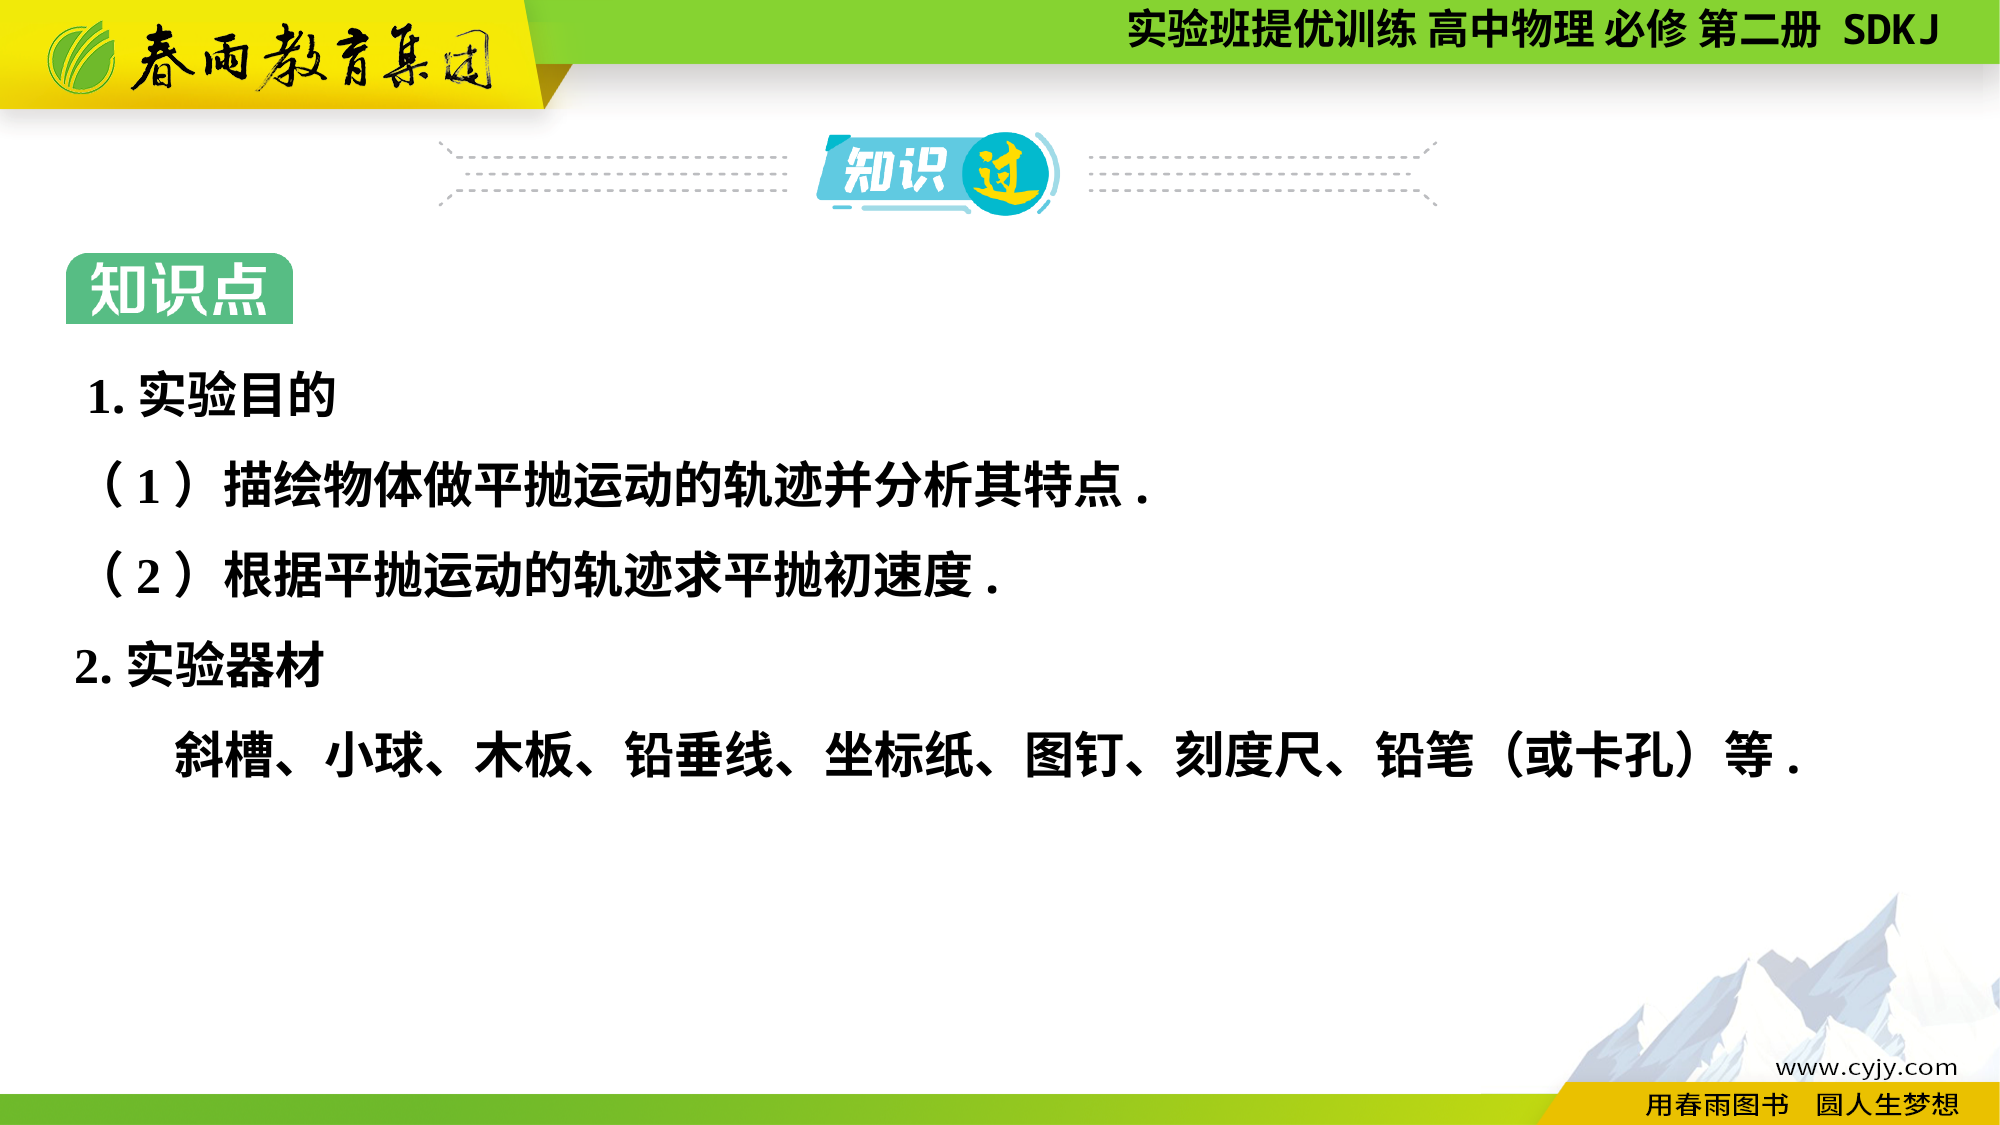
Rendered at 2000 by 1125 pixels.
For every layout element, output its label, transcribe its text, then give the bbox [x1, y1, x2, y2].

list 1.实验目的 （1）描绘物体做平抛运动的轨迹并分析其特点. （2）根据平抛运动的轨迹求平抛初速度. 2.实验器材 斜槽、小球、木板、铅垂线、坐标纸、图钉、刻度尺、铅笔（或卡孔）等. [59, 326, 1944, 785]
picture [0, 0, 2000, 1125]
